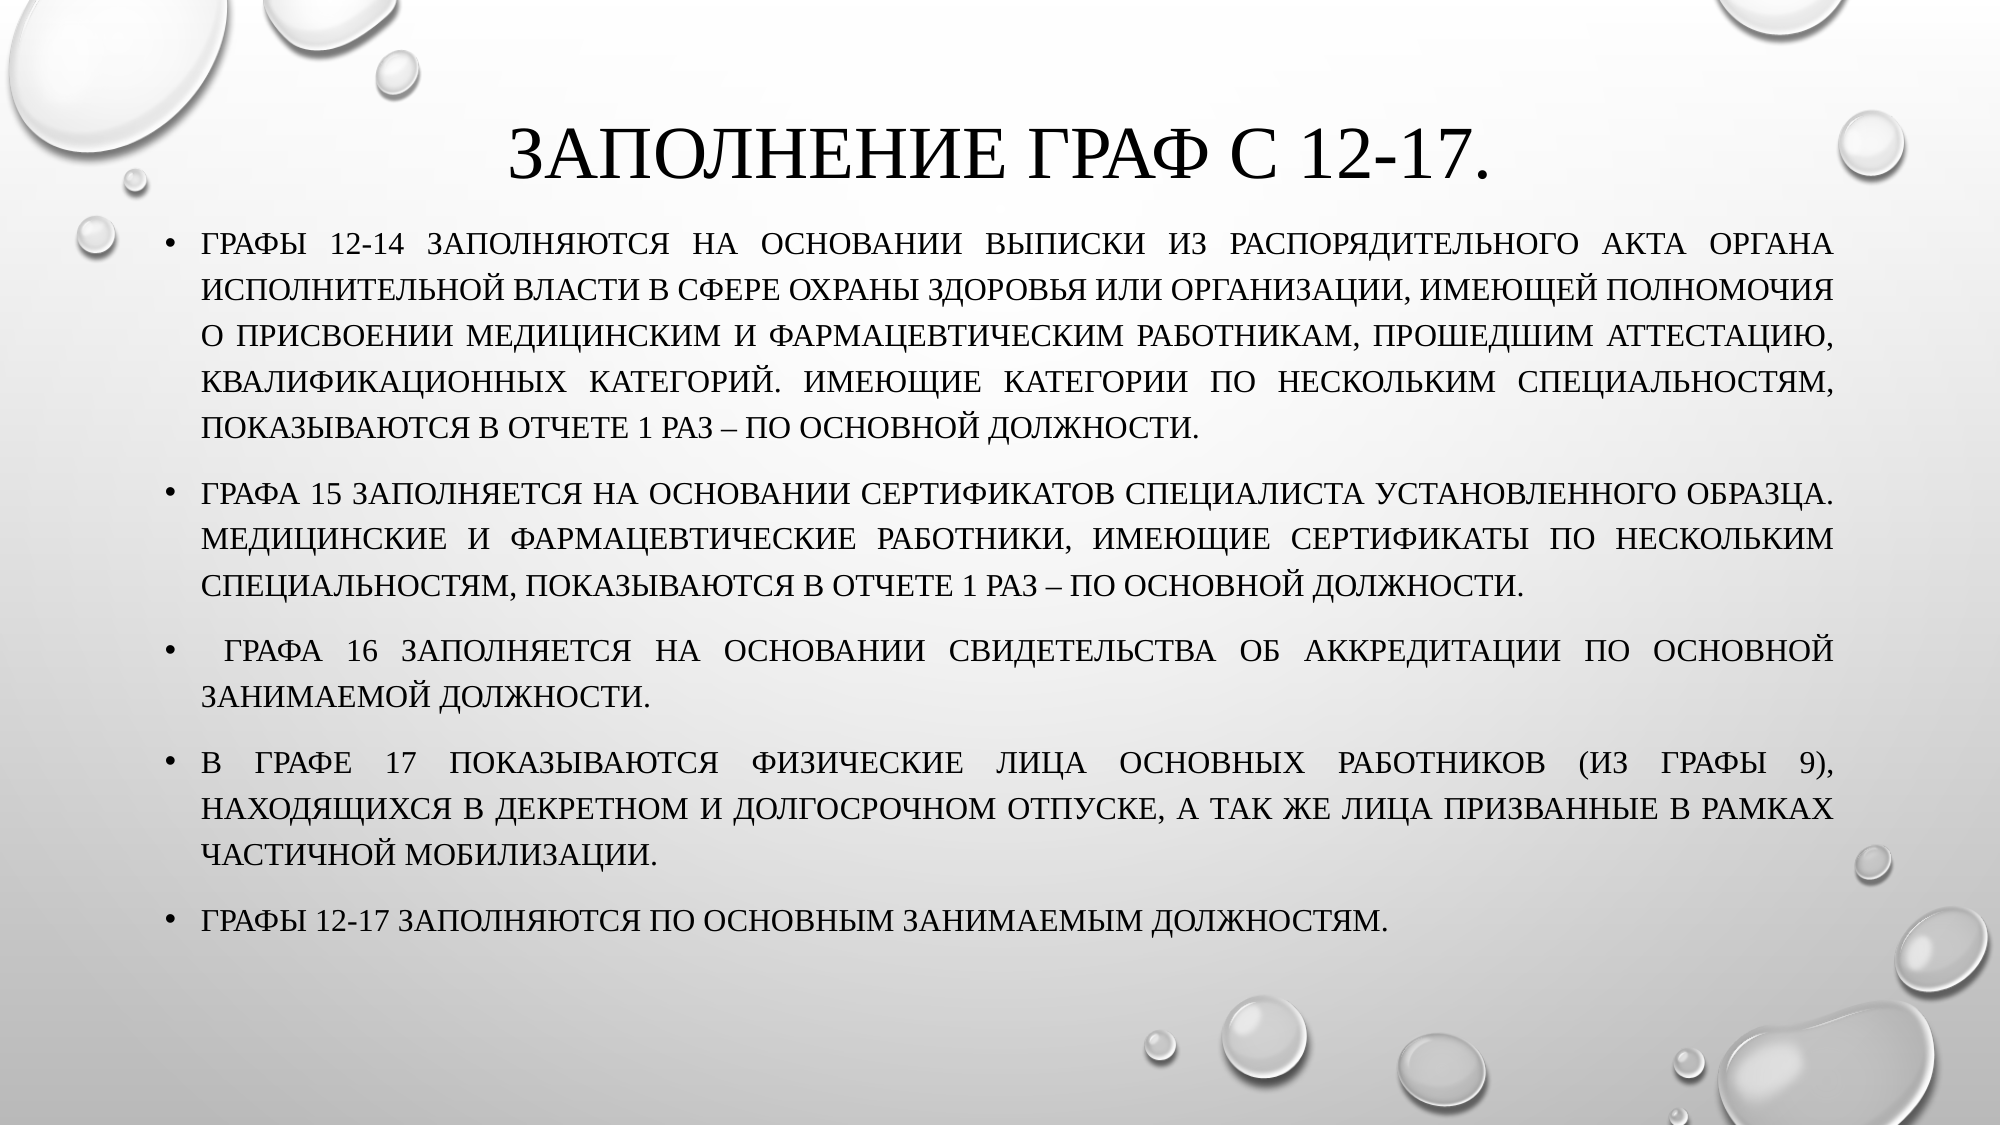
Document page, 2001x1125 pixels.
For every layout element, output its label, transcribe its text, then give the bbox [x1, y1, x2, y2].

picture [0, 0, 2000, 1125]
title Заполнение граф с 12-17. [149, 101, 1851, 208]
list Графы 12-14 заполняются на основании выписки из распорядительного акта органа исполнительной власти в сфере охраны здоровья или организации, имеющей полномочия о присвоении медицинским и фармацевтическим работникам, прошедшим аттестацию, квалификационных категорий. Имеющие категории по нескольким специальностям, показываются в отчете 1 раз – по основной должности. Графа 15 заполняется на основании сертификатов специалиста установленного образца. Медицинские и фармацевтические работники, имеющие сертификаты по нескольким специальностям, показываются в отчете 1 раз – по основной должности. Графа 16 заполняется на основании свидетельства об аккредитации по основной занимаемой должности. В графе 17 показываются физические лица основных работников (из графы 9), находящихся в декретном и долгосрочном отпуске, а так же лица призванные в рамках частичной мобилизации. Графы 12-17 заполняются по основным занимаемым должностям. [149, 207, 1850, 950]
